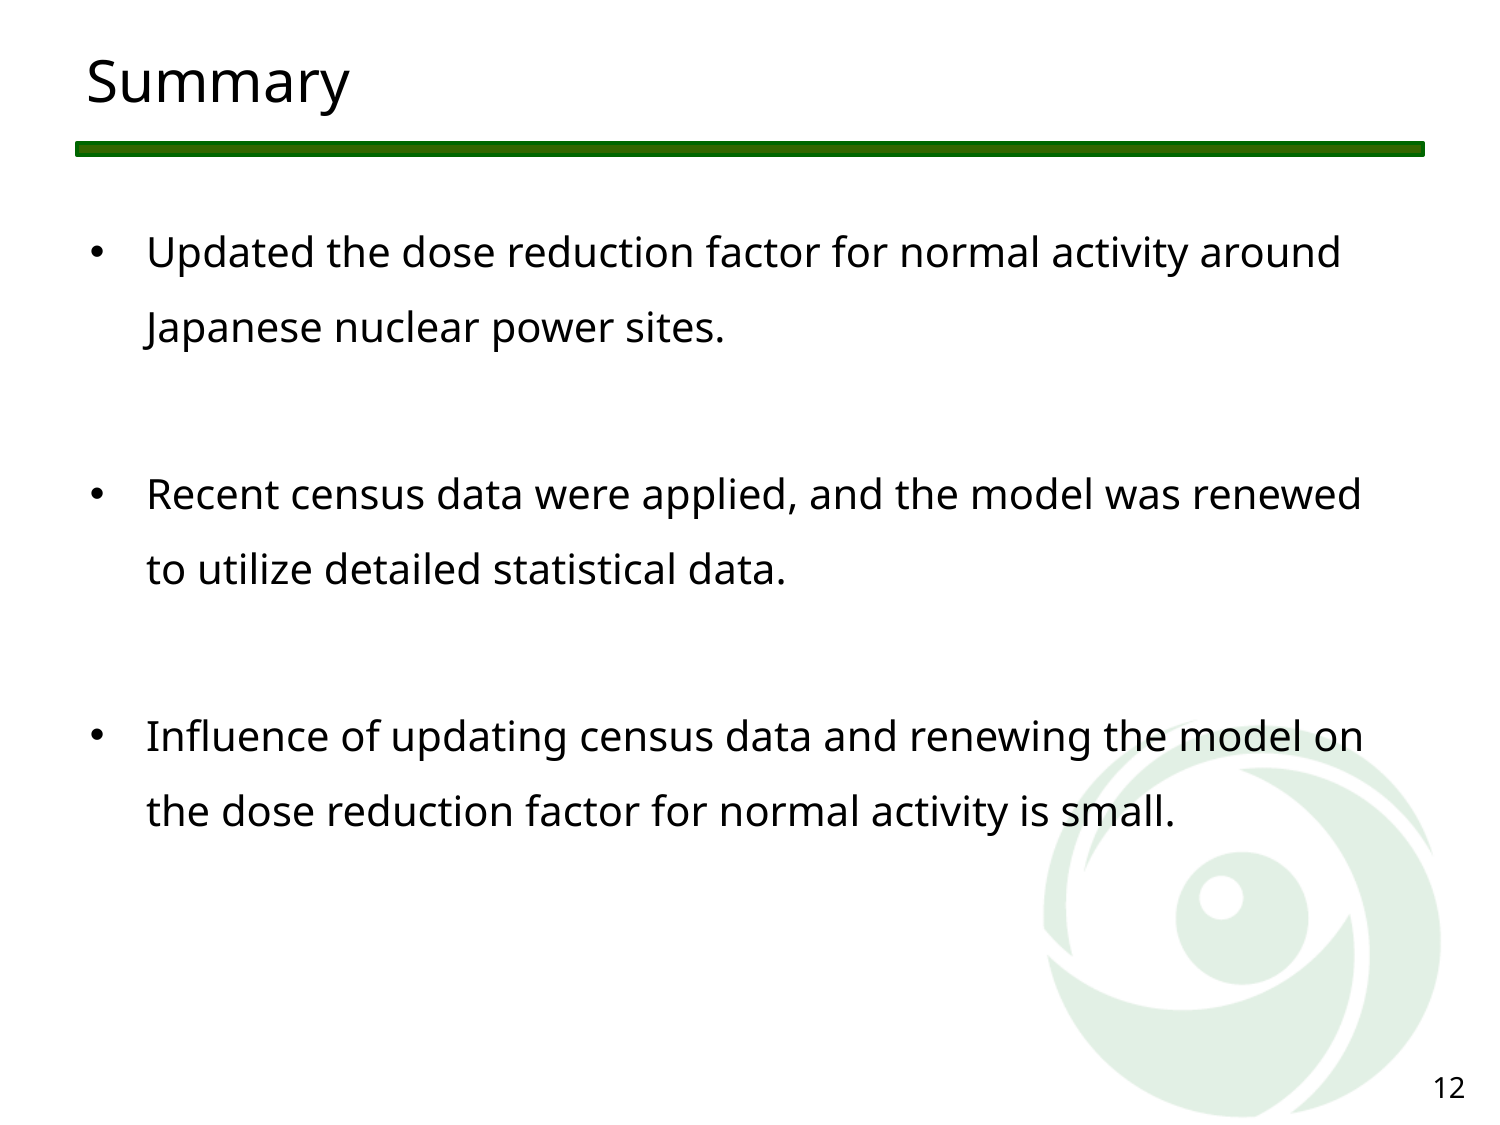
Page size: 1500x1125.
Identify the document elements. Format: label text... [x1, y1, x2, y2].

title Summary [71, 27, 1422, 131]
list Updated the dose reduction factor for normal activity around Japanese nuclear power sites. Recent census data were applied, and the model was renewed to utilize detailed statistical data. Influence of updating census data and renewing the model on the dose reduction factor for normal activity is small. [75, 193, 1425, 1052]
